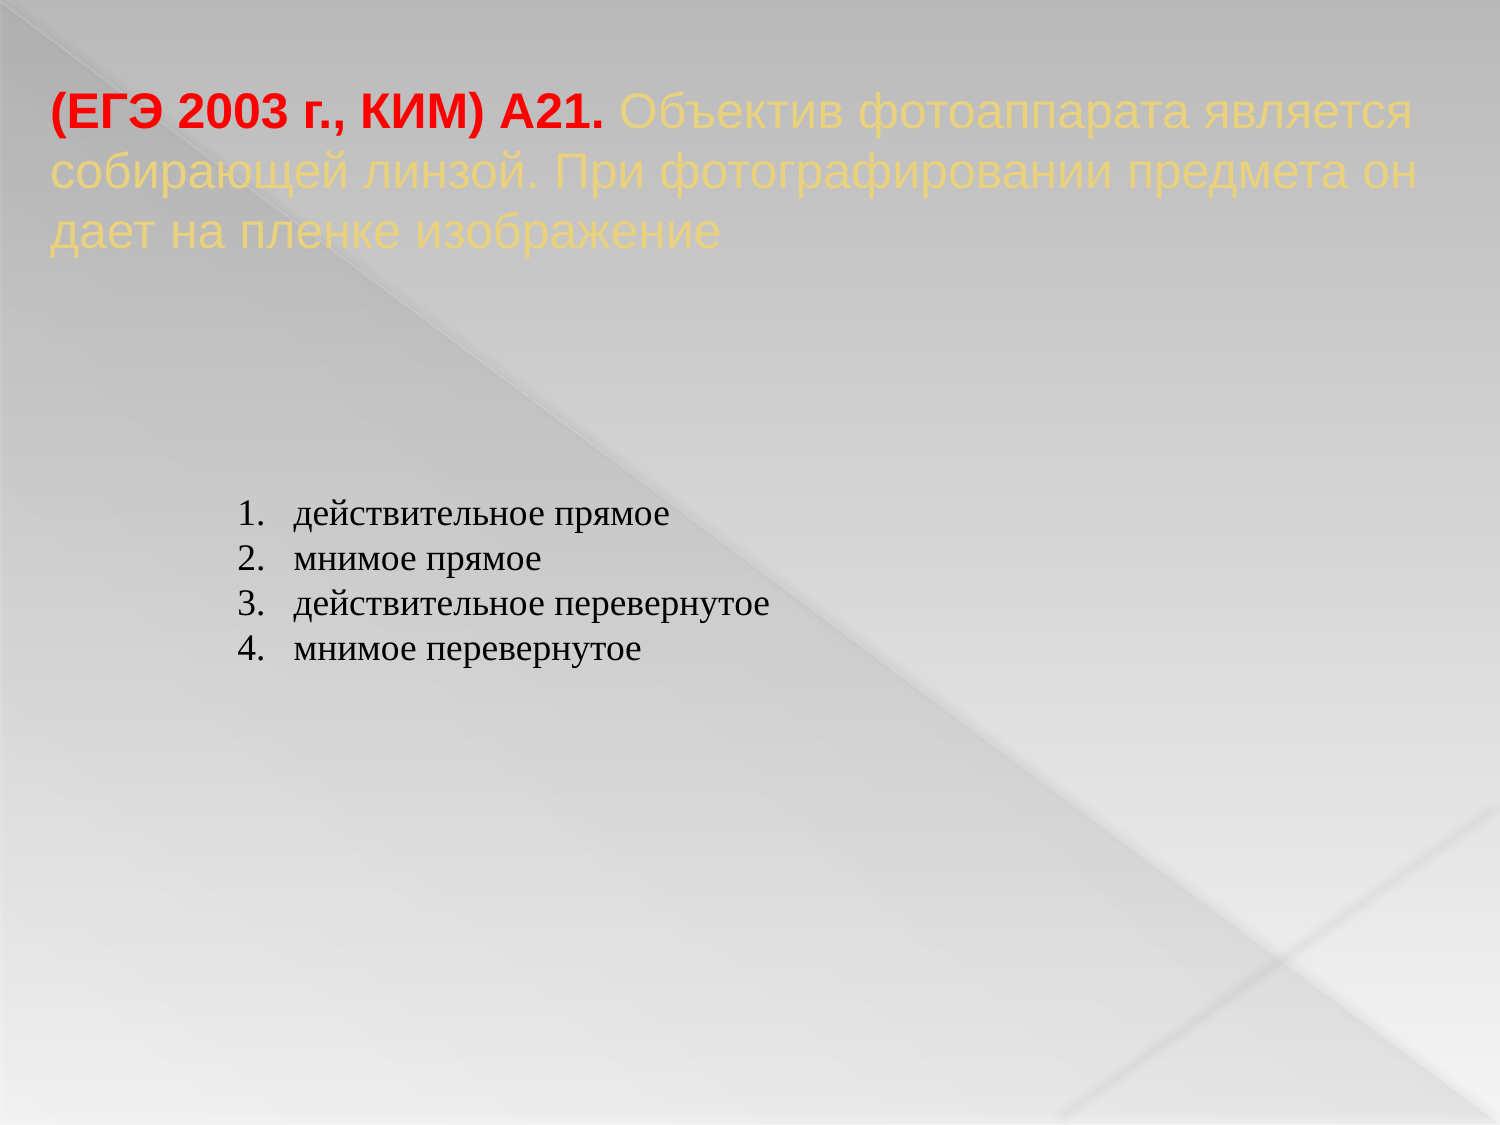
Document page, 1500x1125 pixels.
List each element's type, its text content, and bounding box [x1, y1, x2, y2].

text_box действительное прямое мнимое прямое действительное перевернутое мнимое перевернутое [222, 480, 1231, 676]
title (ЕГЭ 2003 г., КИМ) А21. Объектив фотоаппарата является собирающей линзой. При фотографировании предмета он дает на пленке изображение [35, 45, 1465, 293]
